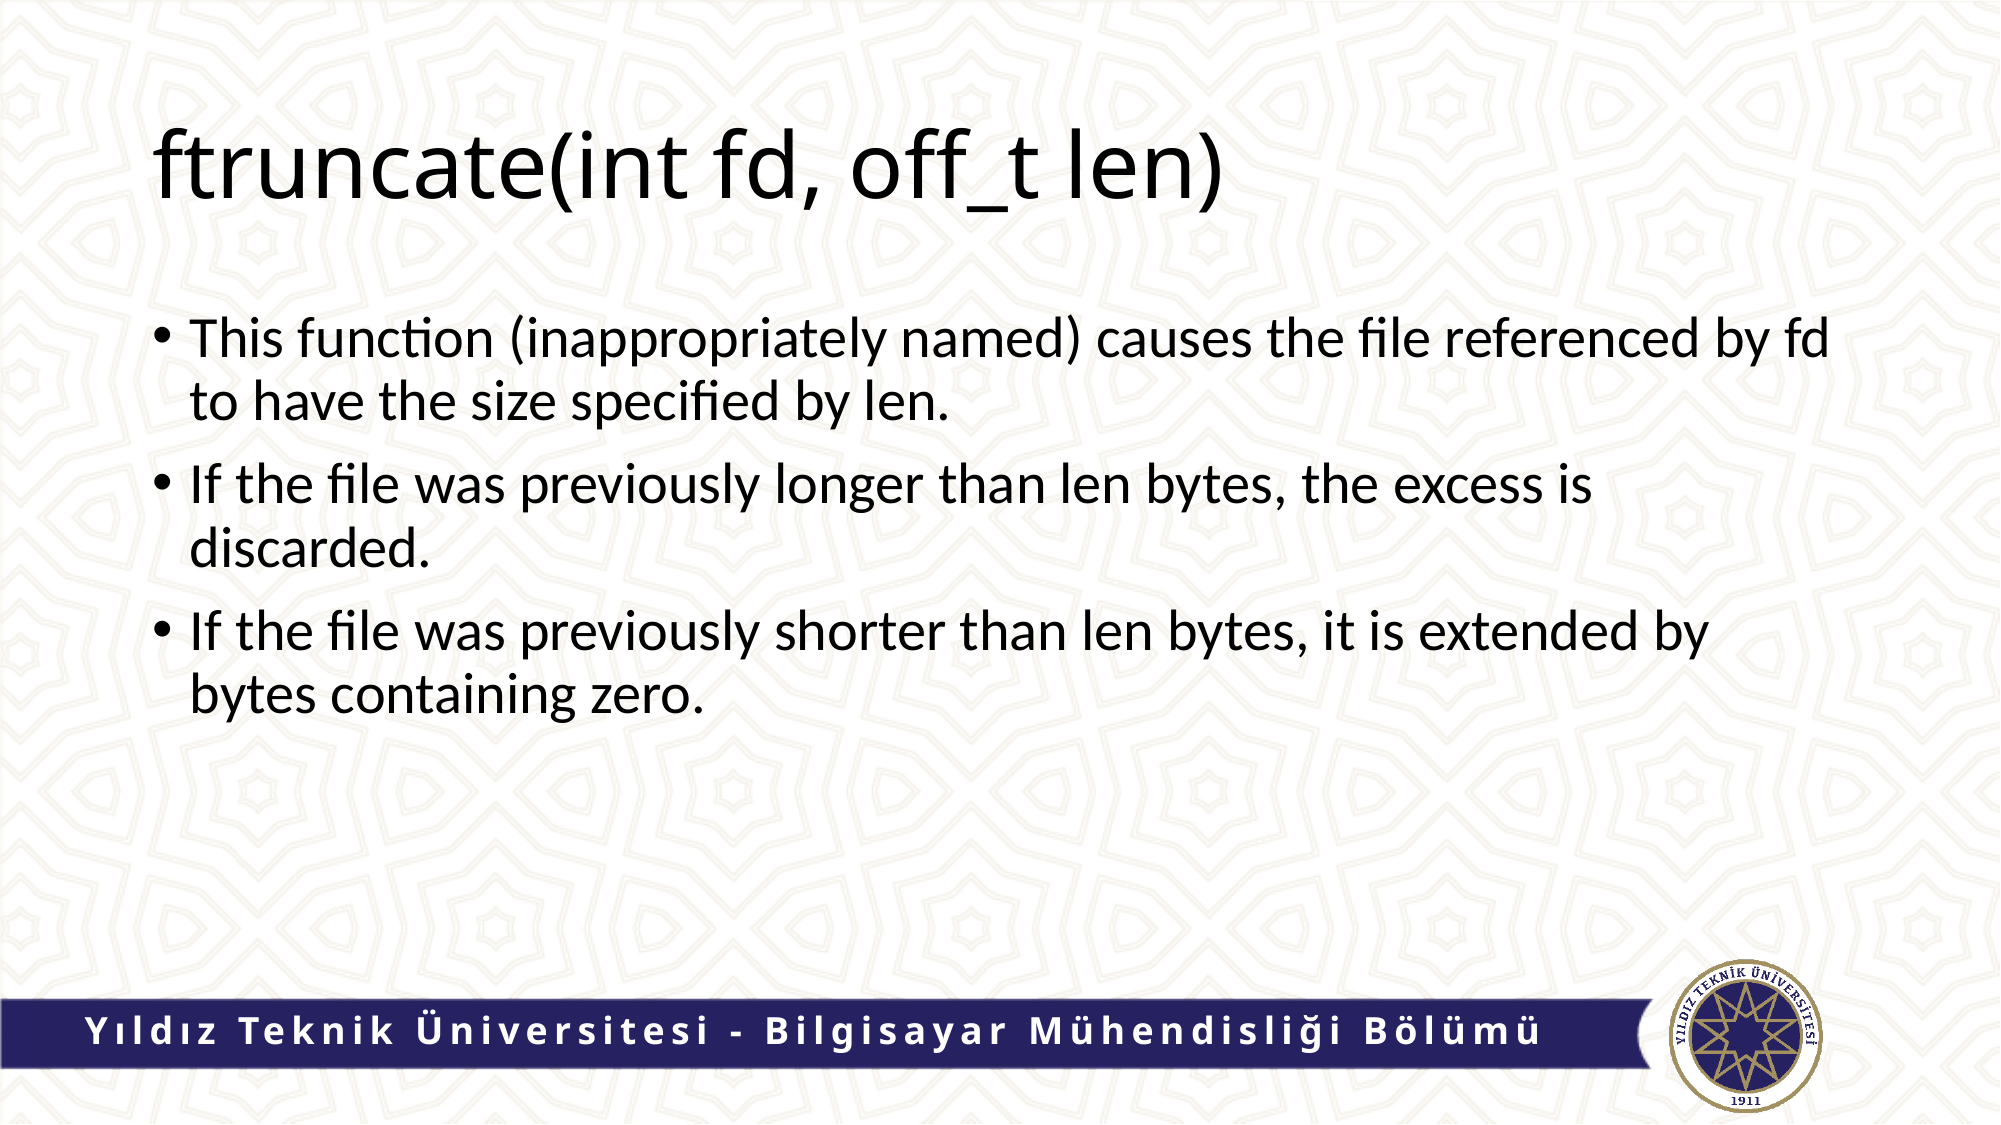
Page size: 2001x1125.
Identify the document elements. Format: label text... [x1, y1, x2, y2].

title ftruncate(int fd, off_t len) [137, 59, 1863, 278]
picture [0, 0, 2000, 1125]
list This function (inappropriately named) causes the file referenced by fd to have the size specified by len. If the file was previously longer than len bytes, the excess is discarded. If the file was previously shorter than len bytes, it is extended by bytes containing zero. [137, 299, 1863, 982]
footer Yıldız Teknik Üniversitesi - Bilgisayar Mühendisliği Bölümü [0, 997, 1628, 1069]
